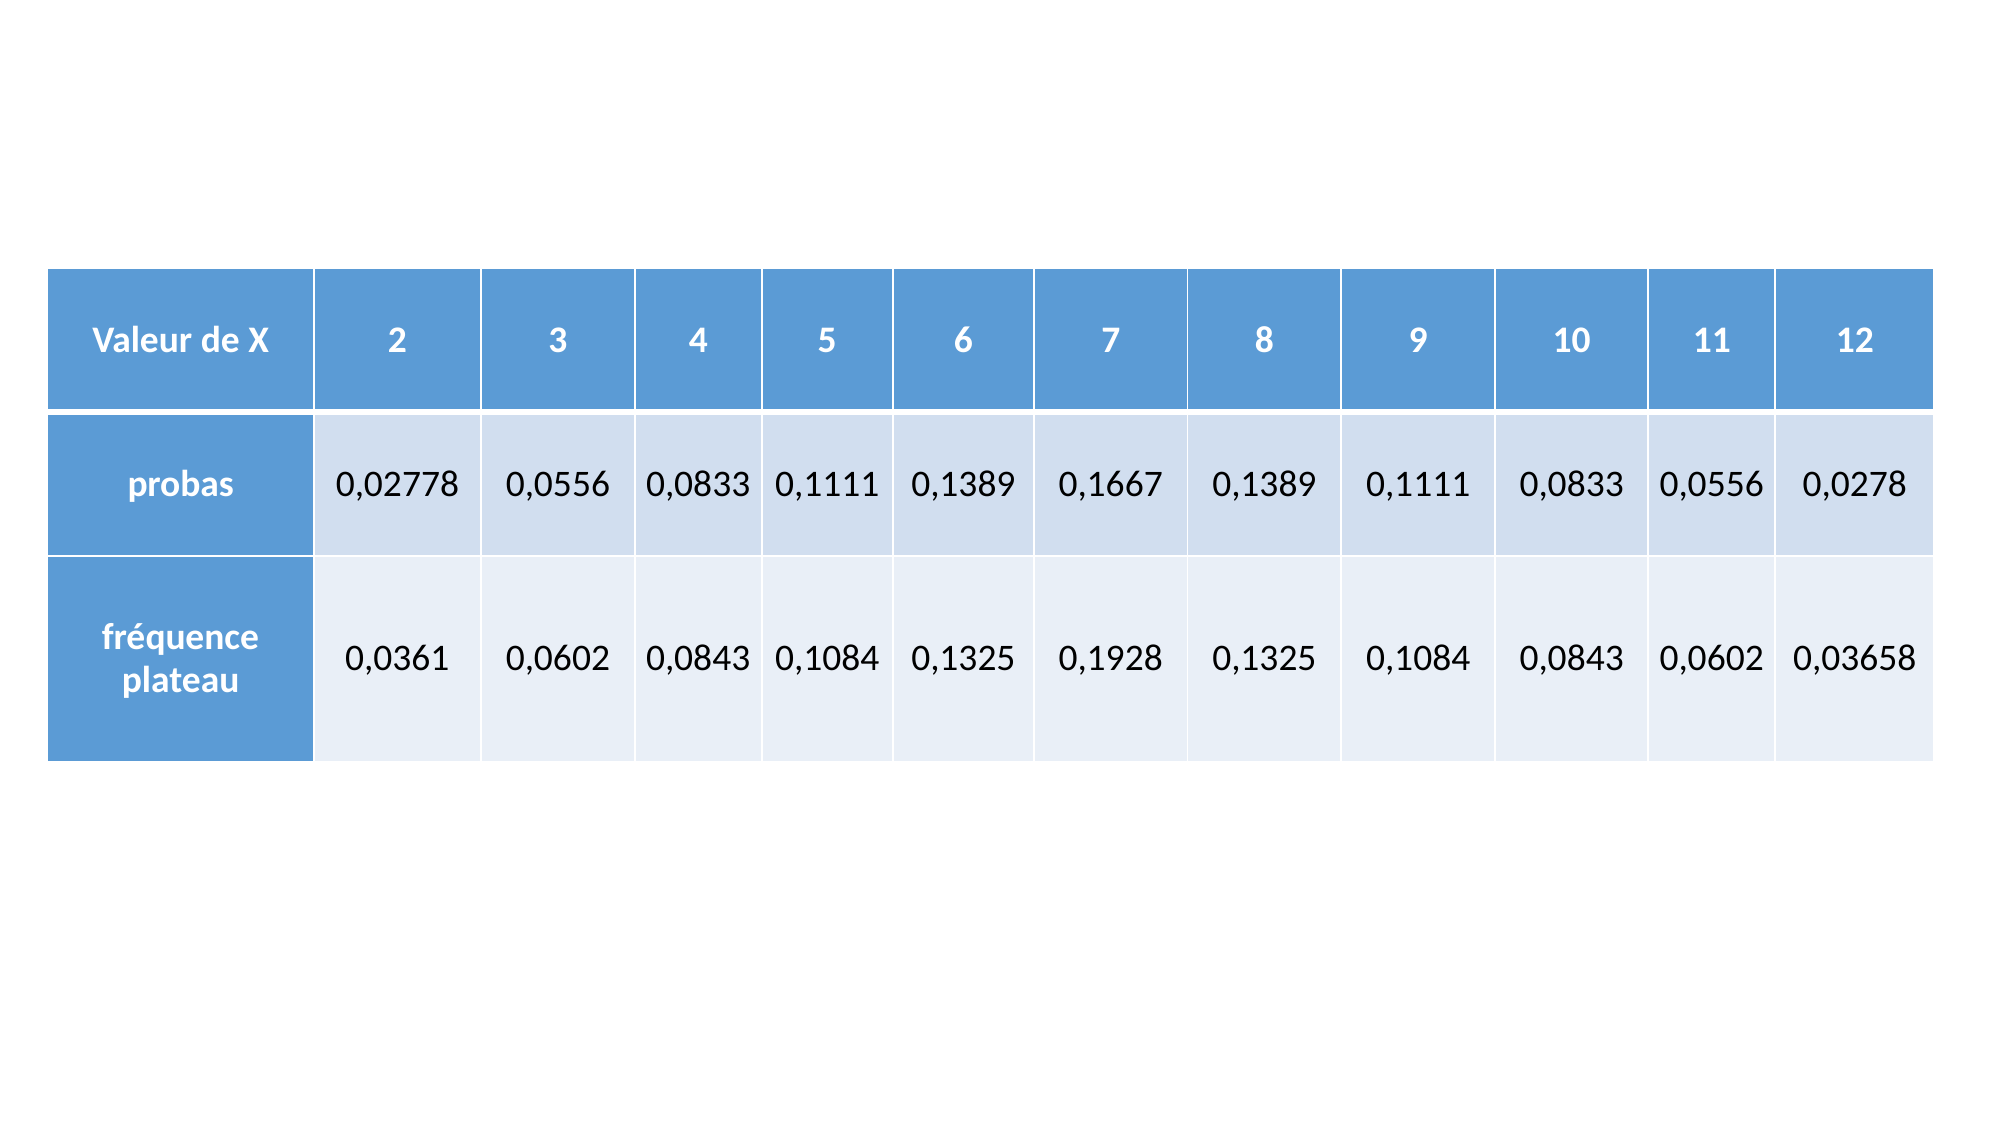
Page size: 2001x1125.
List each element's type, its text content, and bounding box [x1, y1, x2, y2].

table_header 4 [636, 269, 761, 409]
table_header 12 [1776, 269, 1933, 409]
table_cell 0,1111 [1342, 415, 1494, 555]
table_cell 0,1667 [1035, 415, 1187, 555]
table_header 5 [763, 269, 892, 409]
table_cell 0,0556 [482, 415, 634, 555]
table_cell 0,1325 [1188, 557, 1340, 761]
table_cell 0,1389 [894, 415, 1033, 555]
table_header 10 [1496, 269, 1647, 409]
table_header 6 [894, 269, 1033, 409]
table_header 11 [1649, 269, 1774, 409]
table_cell 0,1928 [1035, 557, 1187, 761]
table_cell 0,0602 [482, 557, 634, 761]
table_cell probas [48, 415, 313, 555]
table_cell 0,1084 [1342, 557, 1494, 761]
table_header 7 [1035, 269, 1187, 409]
table_cell 0,0843 [636, 557, 761, 761]
table_cell 0,0361 [315, 557, 480, 761]
table_header 2 [315, 269, 480, 409]
table_header 8 [1188, 269, 1340, 409]
table_cell 0,1325 [894, 557, 1033, 761]
table_cell 0,0843 [1496, 557, 1647, 761]
table_cell fréquence plateau [48, 557, 313, 761]
table_header Valeur de X [48, 269, 313, 409]
table_cell 0,1084 [763, 557, 892, 761]
table_header 9 [1342, 269, 1494, 409]
table_cell 0,02778 [315, 415, 480, 555]
table_cell 0,0556 [1649, 415, 1774, 555]
table_cell 0,0278 [1776, 415, 1933, 555]
table_cell 0,1389 [1188, 415, 1340, 555]
table_cell 0,0833 [636, 415, 761, 555]
table_cell 0,0602 [1649, 557, 1774, 761]
table_cell 0,0833 [1496, 415, 1647, 555]
table_header 3 [482, 269, 634, 409]
table_cell 0,03658 [1776, 557, 1933, 761]
table_cell 0,1111 [763, 415, 892, 555]
